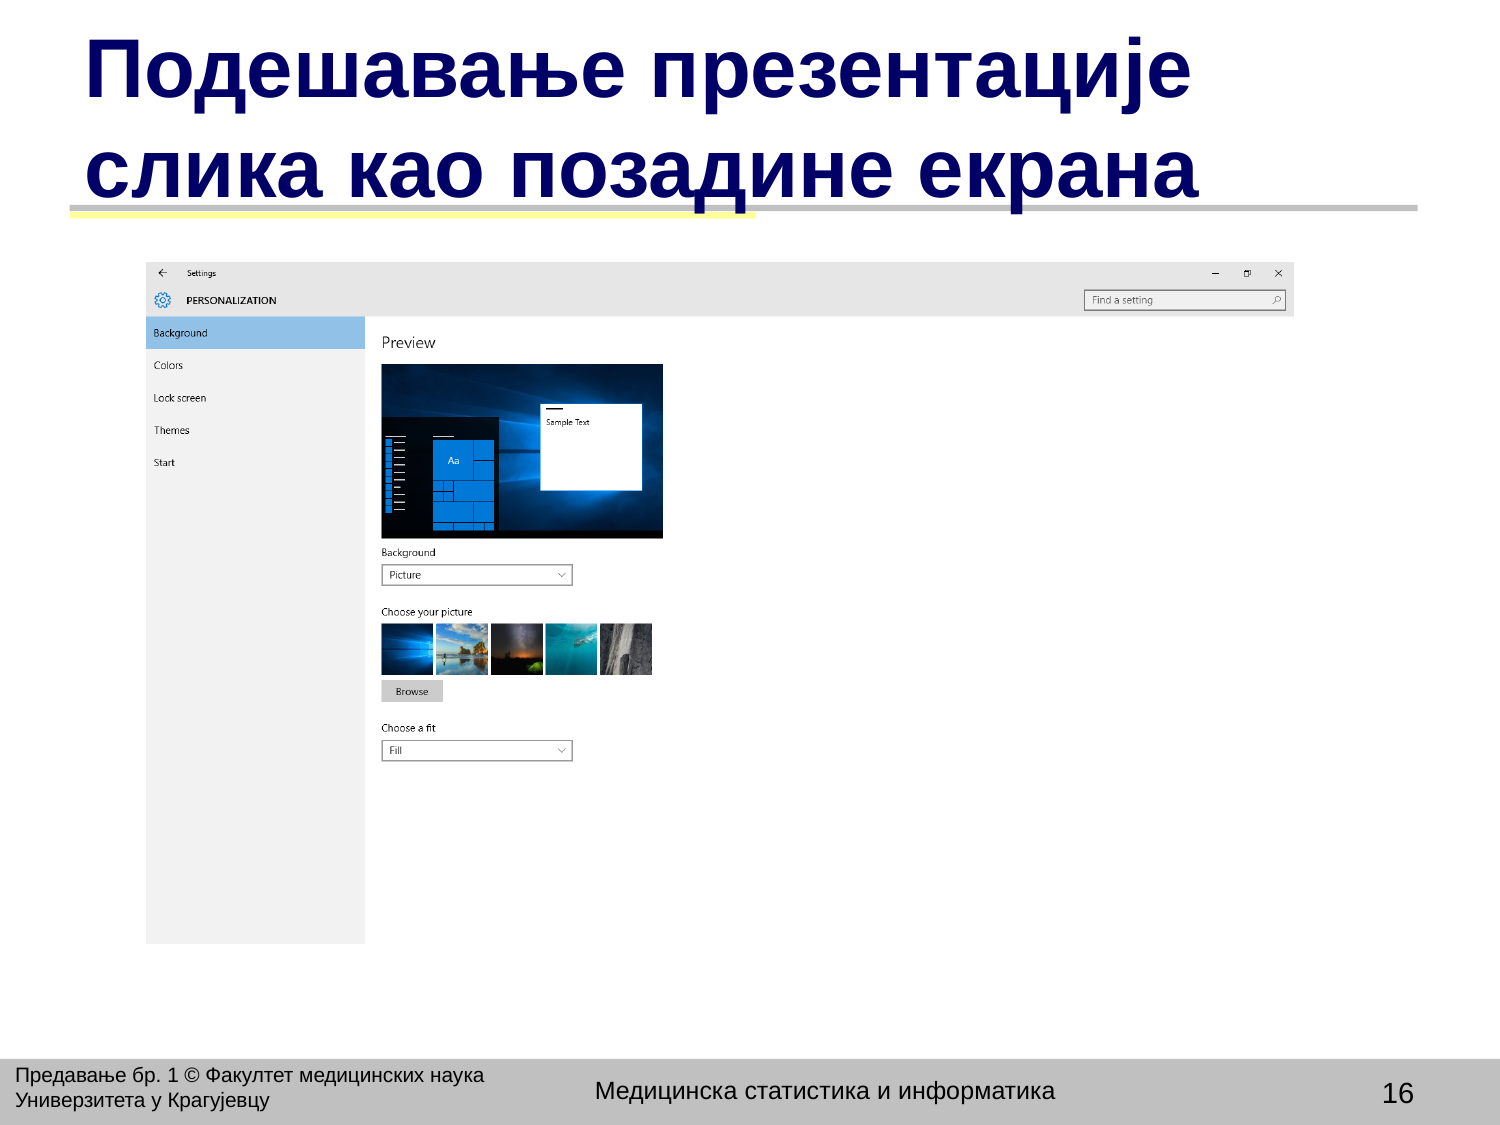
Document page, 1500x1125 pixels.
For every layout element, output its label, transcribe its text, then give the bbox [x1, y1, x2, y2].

title Подешавање презентације слика као позадине екрана [69, 19, 1426, 208]
slide_number Предавање бр. 1 © Факултет медицинских наука Универзитета у Крагујевцу [0, 1053, 624, 1108]
footer Медицинска статистика и информатика [512, 1066, 1140, 1125]
slide_number 16 [1161, 1066, 1430, 1125]
picture [146, 262, 1294, 944]
